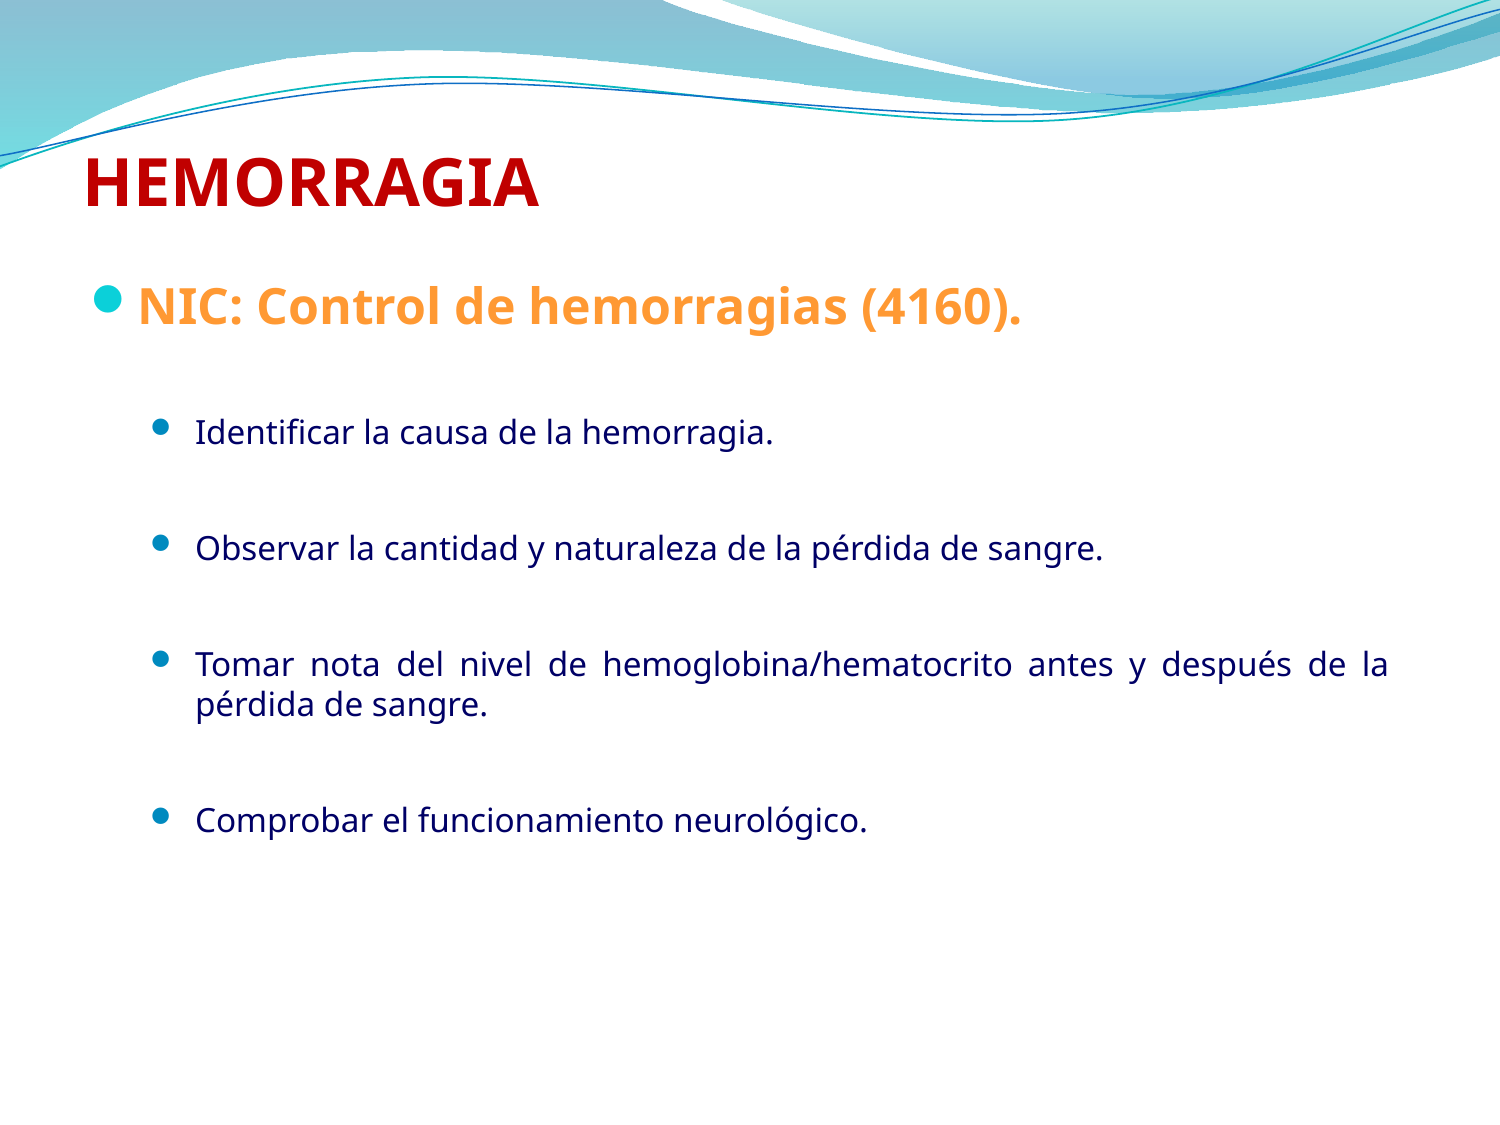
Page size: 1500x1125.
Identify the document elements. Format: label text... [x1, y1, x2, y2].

list NIC: Control de hemorragias (4160). Identificar la causa de la hemorragia. Observar la cantidad y naturaleza de la pérdida de sangre. Tomar nota del nivel de hemoglobina/hematocrito antes y después de la pérdida de sangre. Comprobar el funcionamiento neurológico. [74, 266, 1407, 1055]
title HEMORRAGIA [81, 46, 1433, 221]
